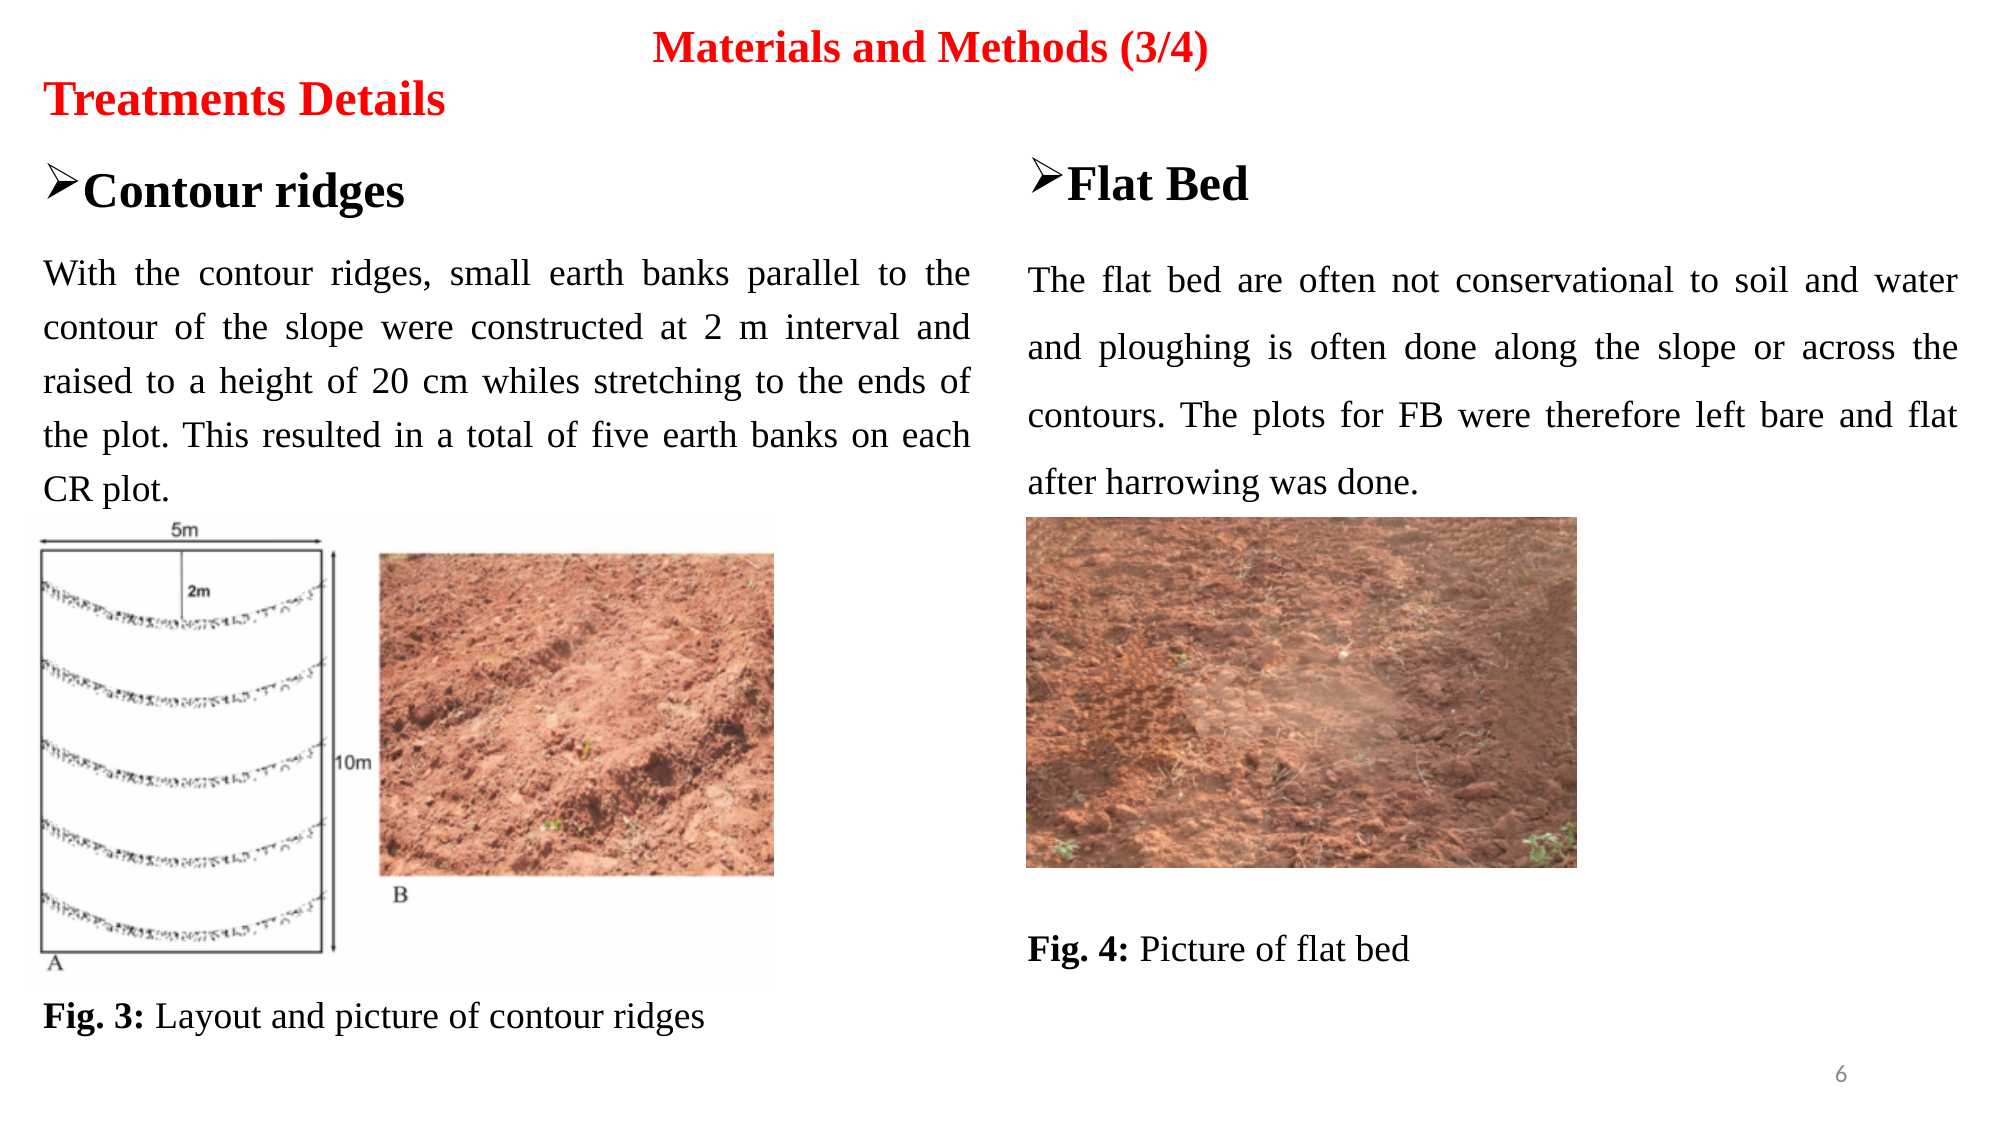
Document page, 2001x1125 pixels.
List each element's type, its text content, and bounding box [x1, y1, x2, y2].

list Contour ridges With the contour ridges, small earth banks parallel to the contour of the slope were constructed at 2 m interval and raised to a height of 20 cm whiles stretching to the ends of the plot. This resulted in a total of five earth banks on each CR plot. Fig. 3: Layout and picture of contour ridges [28, 149, 988, 1125]
picture [28, 513, 774, 987]
list Flat Bed The flat bed are often not conservational to soil and water and ploughing is often done along the slope or across the contours. The plots for FB were therefore left bare and flat after harrowing was done. Fig. 4: Picture of flat bed [1012, 149, 1975, 1125]
picture [1026, 517, 1577, 868]
title Materials and Methods (3/4) Treatments Details [28, 0, 1975, 150]
slide_number 6 [1412, 1042, 1863, 1103]
